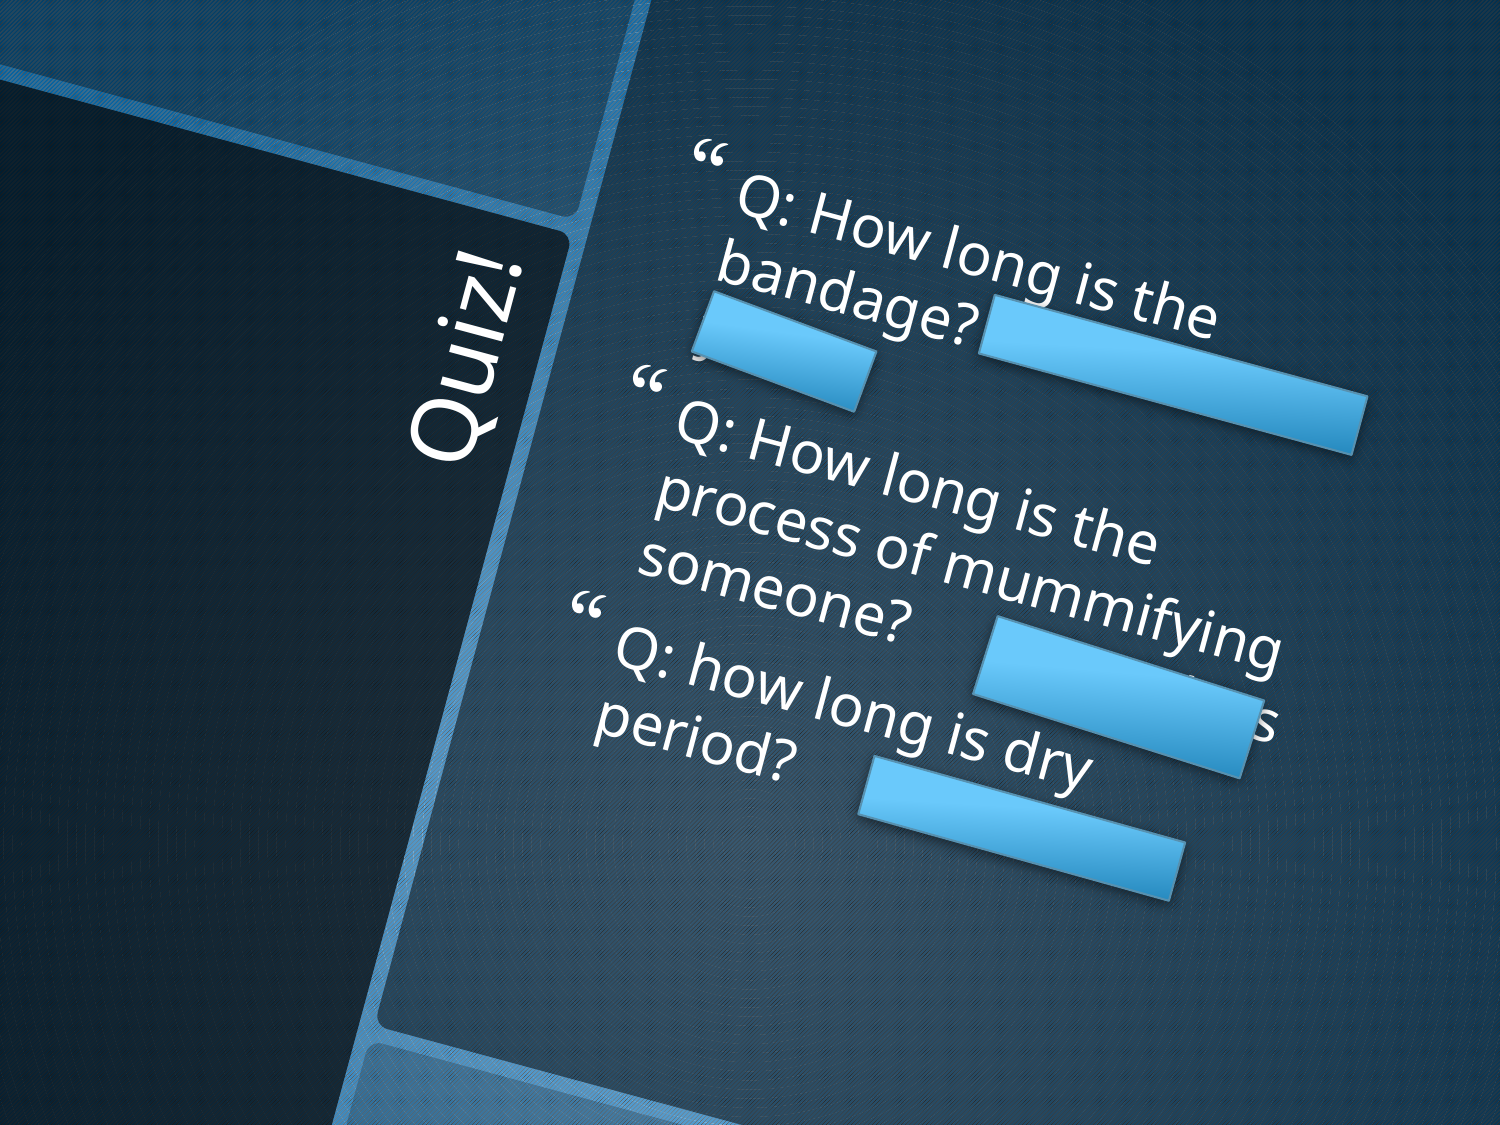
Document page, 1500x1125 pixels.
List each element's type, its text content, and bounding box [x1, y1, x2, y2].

text_box [857, 754, 1187, 902]
text_box [977, 293, 1369, 456]
text_box [972, 615, 1266, 780]
title Quiz! [69, 181, 554, 1056]
list Q: How long is the bandage? A: 1200 yards Q: How long is the process of mummifying someone? A: 70 days Q: how long is dry period? A: 40 days [475, 72, 1430, 1076]
text_box [690, 290, 878, 413]
